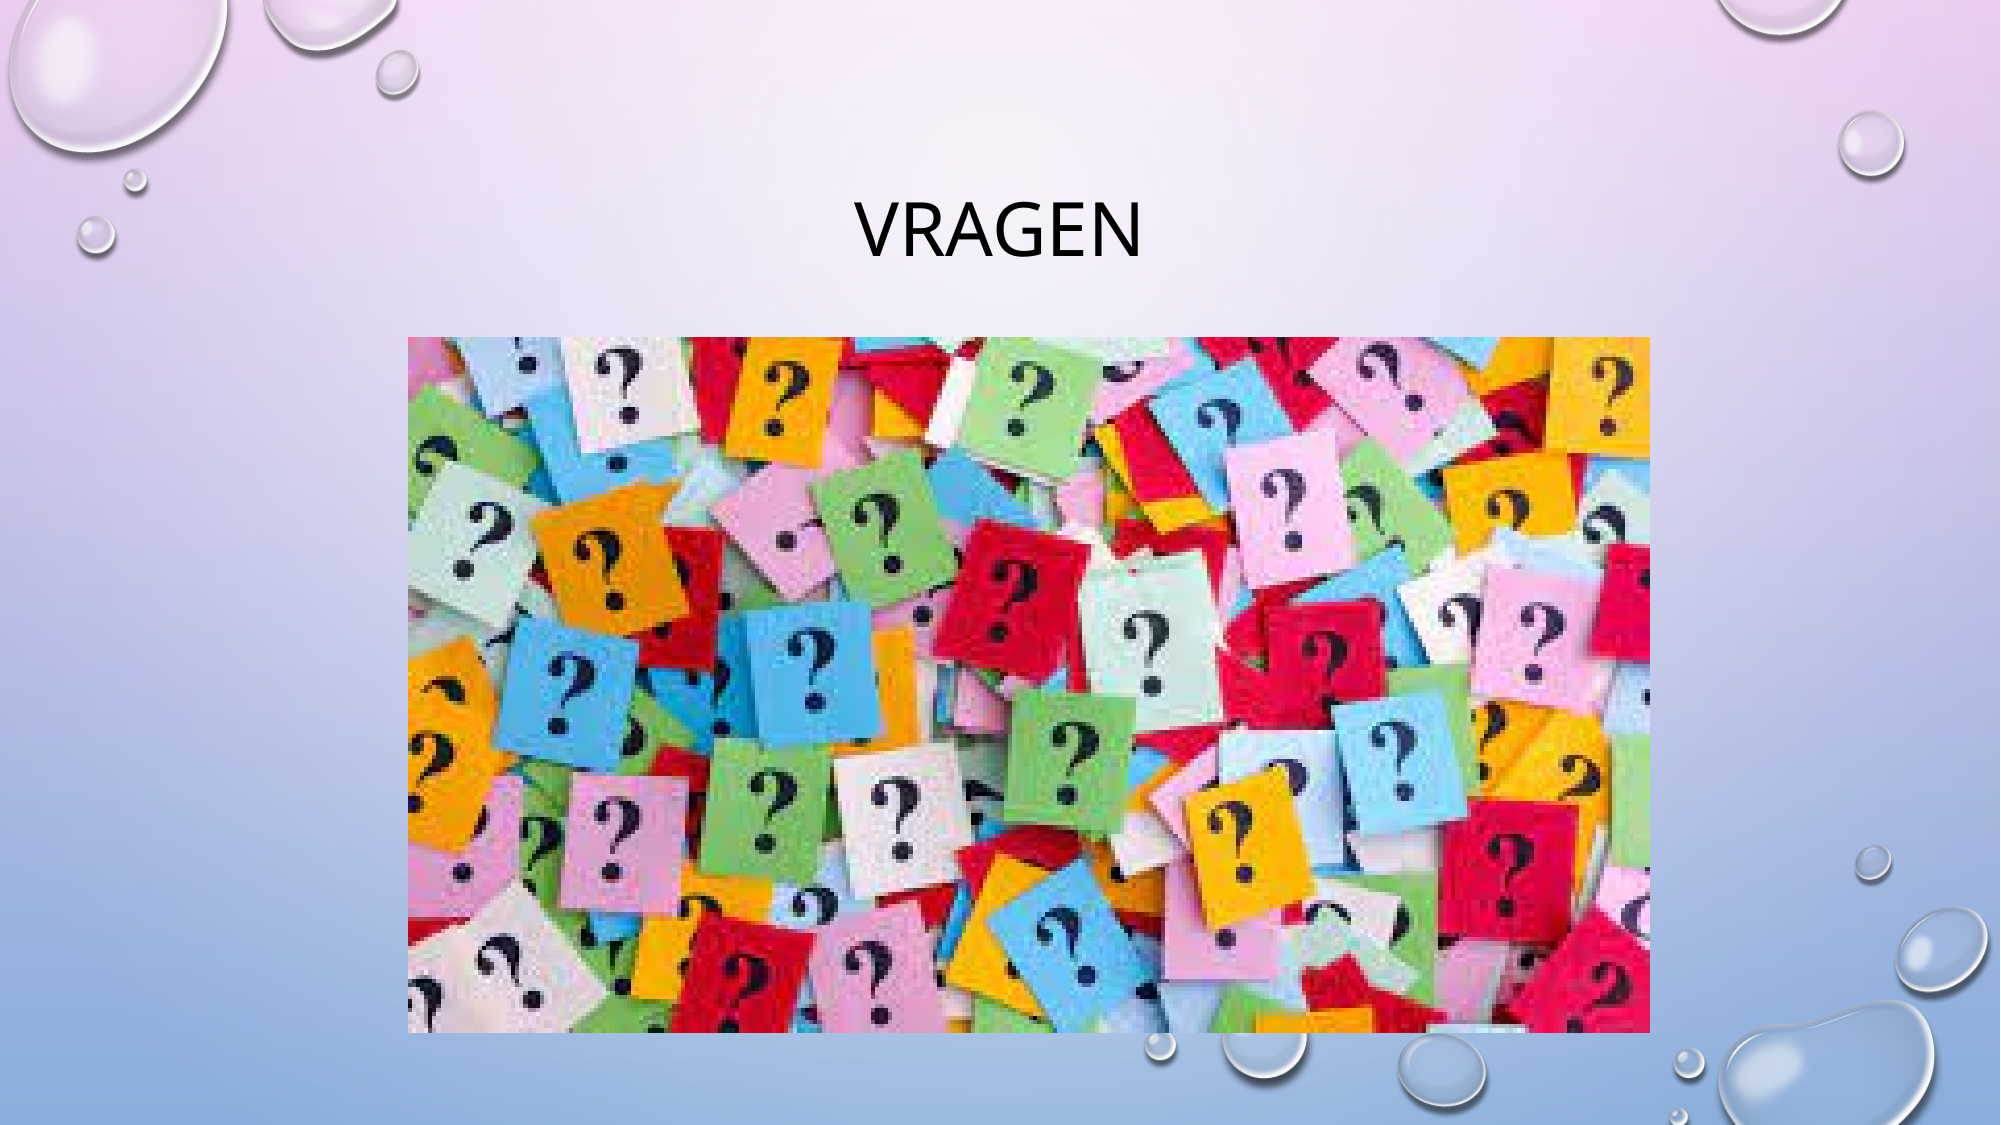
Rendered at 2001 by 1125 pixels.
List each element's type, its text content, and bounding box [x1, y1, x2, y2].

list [407, 337, 1651, 1034]
picture [0, 0, 2000, 1125]
title vragen [149, 101, 1851, 364]
